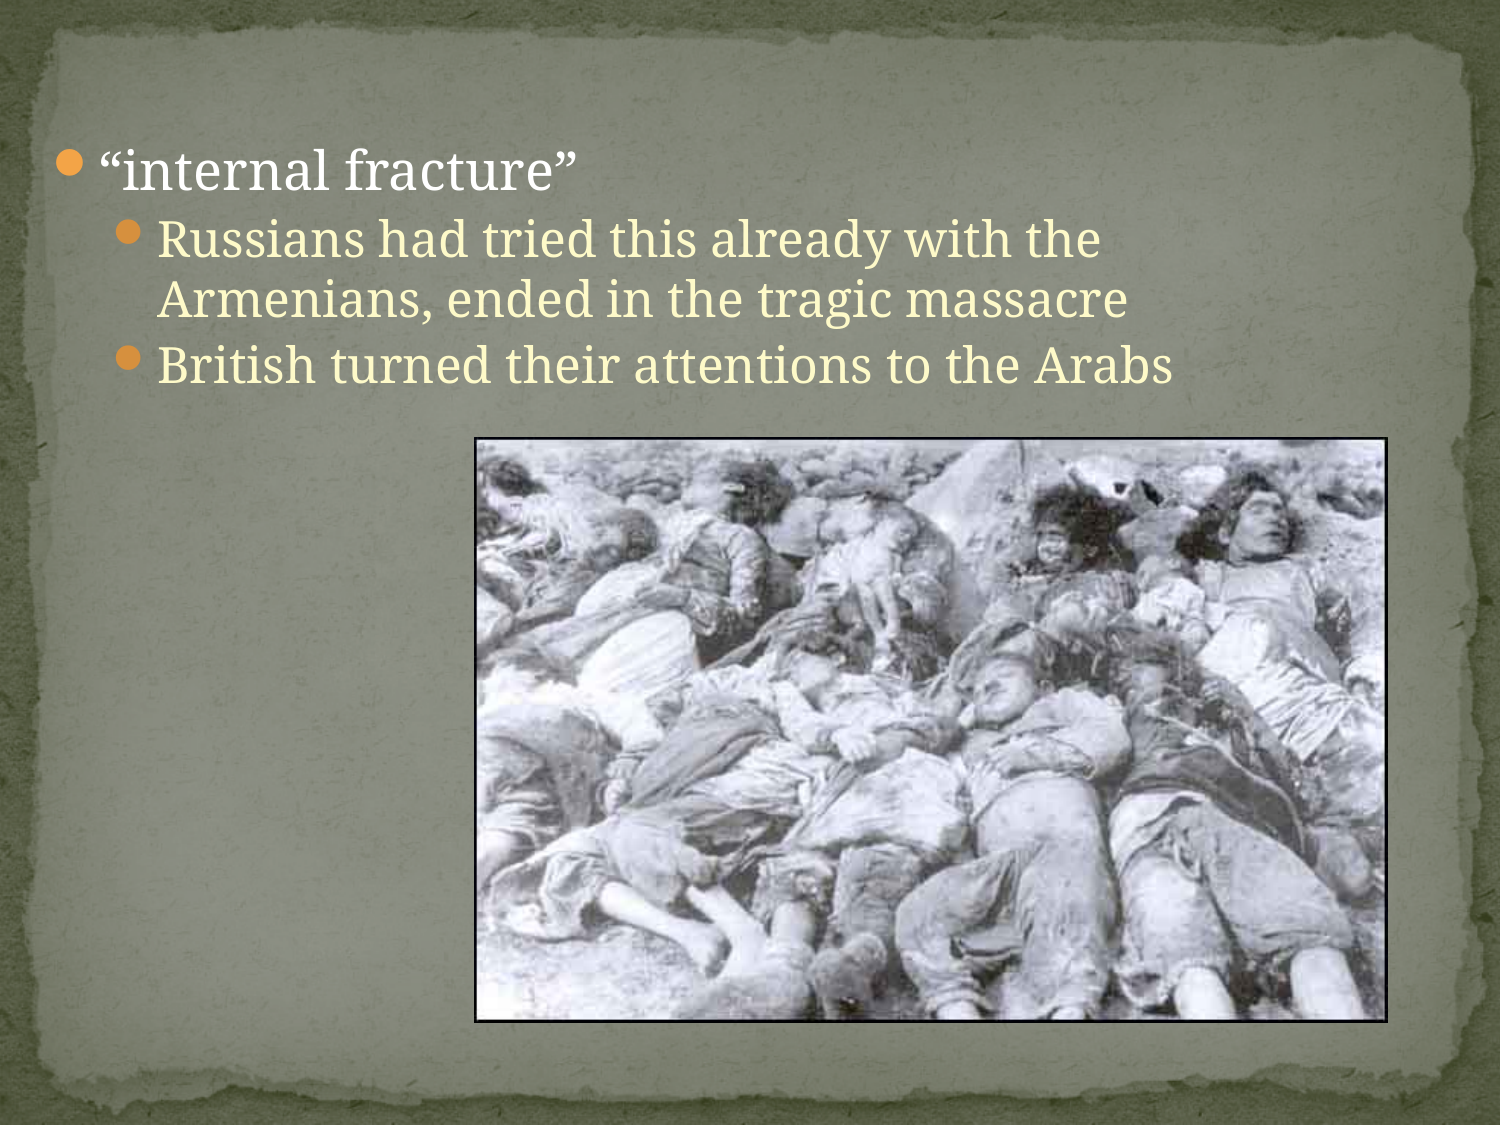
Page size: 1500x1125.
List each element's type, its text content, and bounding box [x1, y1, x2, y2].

picture [474, 437, 1388, 1023]
list “internal fracture” Russians had tried this already with the Armenians, ended in the tragic massacre British turned their attentions to the Arabs [37, 128, 1388, 872]
